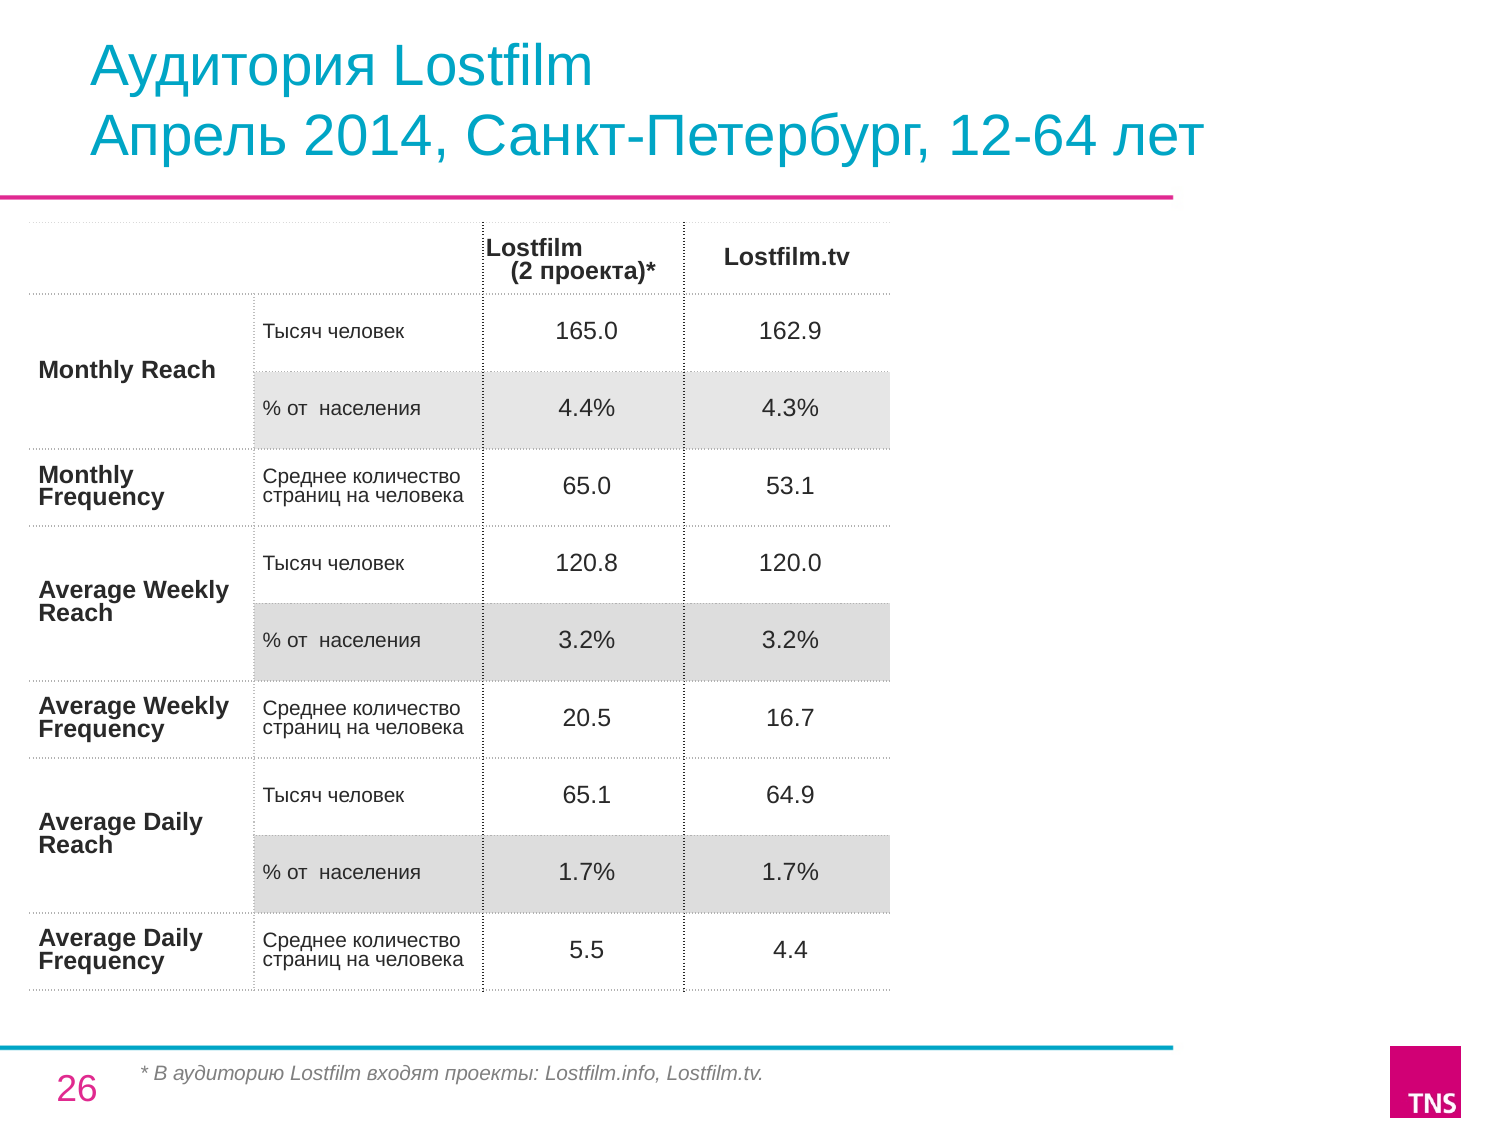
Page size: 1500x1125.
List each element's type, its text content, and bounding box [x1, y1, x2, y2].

table_cell 16.7 [684, 681, 890, 758]
table_cell Average Weekly Frequency [29, 681, 254, 758]
slide_number 26 [40, 1055, 392, 1125]
table_cell Monthly Frequency [29, 449, 254, 526]
table_cell 120.8 [483, 526, 684, 603]
title Аудитория Lostfilm Апрель 2014, Санкт-Петербург, 12-64 лет [74, 8, 1476, 187]
table_cell 1.7% [684, 835, 890, 913]
table_cell Average Daily Reach [29, 758, 254, 913]
table_cell 1.7% [483, 835, 684, 913]
table_header Lostfilm.tv [684, 223, 890, 294]
table_cell Average Weekly Reach [29, 526, 254, 681]
table_cell Среднее количество страниц на человека [254, 449, 483, 526]
table_cell 165.0 [483, 294, 684, 372]
table_cell % от населения [254, 835, 483, 913]
table_cell Тысяч человек [254, 758, 483, 835]
table_cell Monthly Reach [29, 294, 254, 449]
table_cell 3.2% [483, 603, 684, 681]
table_cell Тысяч человек [254, 526, 483, 603]
table_cell Среднее количество страниц на человека [254, 913, 483, 990]
table_header Lostfilm (2 проекта)* [483, 223, 684, 294]
table_cell 4.4 [684, 913, 890, 990]
text_box * В аудиторию Lostfilm входят проекты: Lostfilm.info, Lostfilm.tv. [124, 1052, 1463, 1092]
table_cell 120.0 [684, 526, 890, 603]
table_header [29, 223, 483, 294]
table_cell 4.3% [684, 372, 890, 449]
table_cell 162.9 [684, 294, 890, 372]
table_cell 65.1 [483, 758, 684, 835]
table_cell % от населения [254, 372, 483, 449]
picture [0, 0, 1500, 1125]
table_cell Тысяч человек [254, 294, 483, 372]
table_cell 20.5 [483, 681, 684, 758]
table_cell 4.4% [483, 372, 684, 449]
table_cell 5.5 [483, 913, 684, 990]
table_cell 65.0 [483, 449, 684, 526]
table_cell Average Daily Frequency [29, 913, 254, 990]
table_cell 64.9 [684, 758, 890, 835]
table_cell Среднее количество страниц на человека [254, 681, 483, 758]
table_cell 53.1 [684, 449, 890, 526]
table_cell % от населения [254, 603, 483, 681]
table_cell 3.2% [684, 603, 890, 681]
